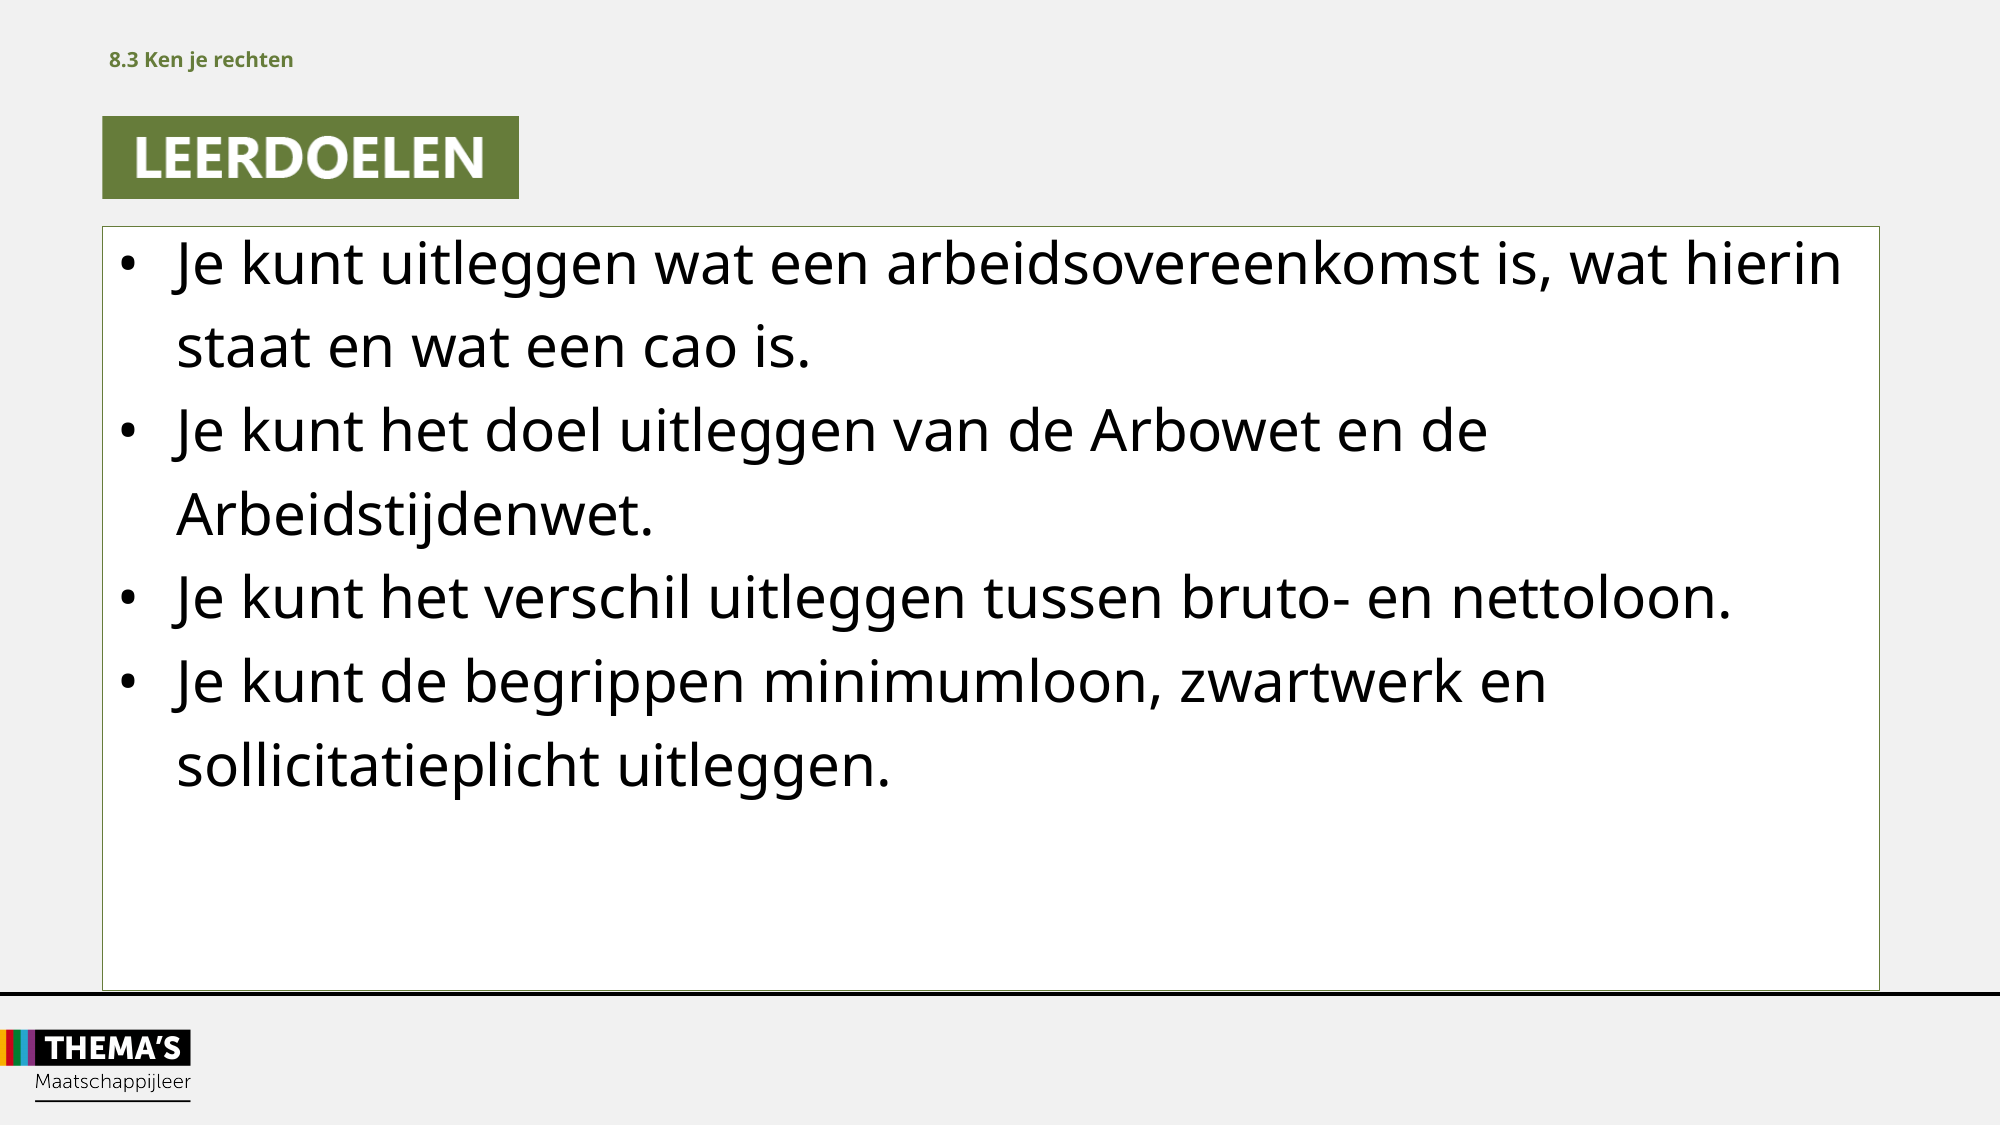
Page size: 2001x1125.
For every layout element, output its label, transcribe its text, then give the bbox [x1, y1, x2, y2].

list • Je kunt uitleggen wat een arbeidsovereenkomst is, wat hierin staat en wat een cao is. • Je kunt het doel uitleggen van de Arbowet en de Arbeidstijdenwet. • Je kunt het verschil uitleggen tussen bruto- en nettoloon. • Je kunt de begrippen minimumloon, zwartwerk en sollicitatieplicht uitleggen. [102, 226, 1880, 991]
picture [0, 993, 203, 1125]
list 8.3 Ken je rechten [94, 33, 941, 88]
